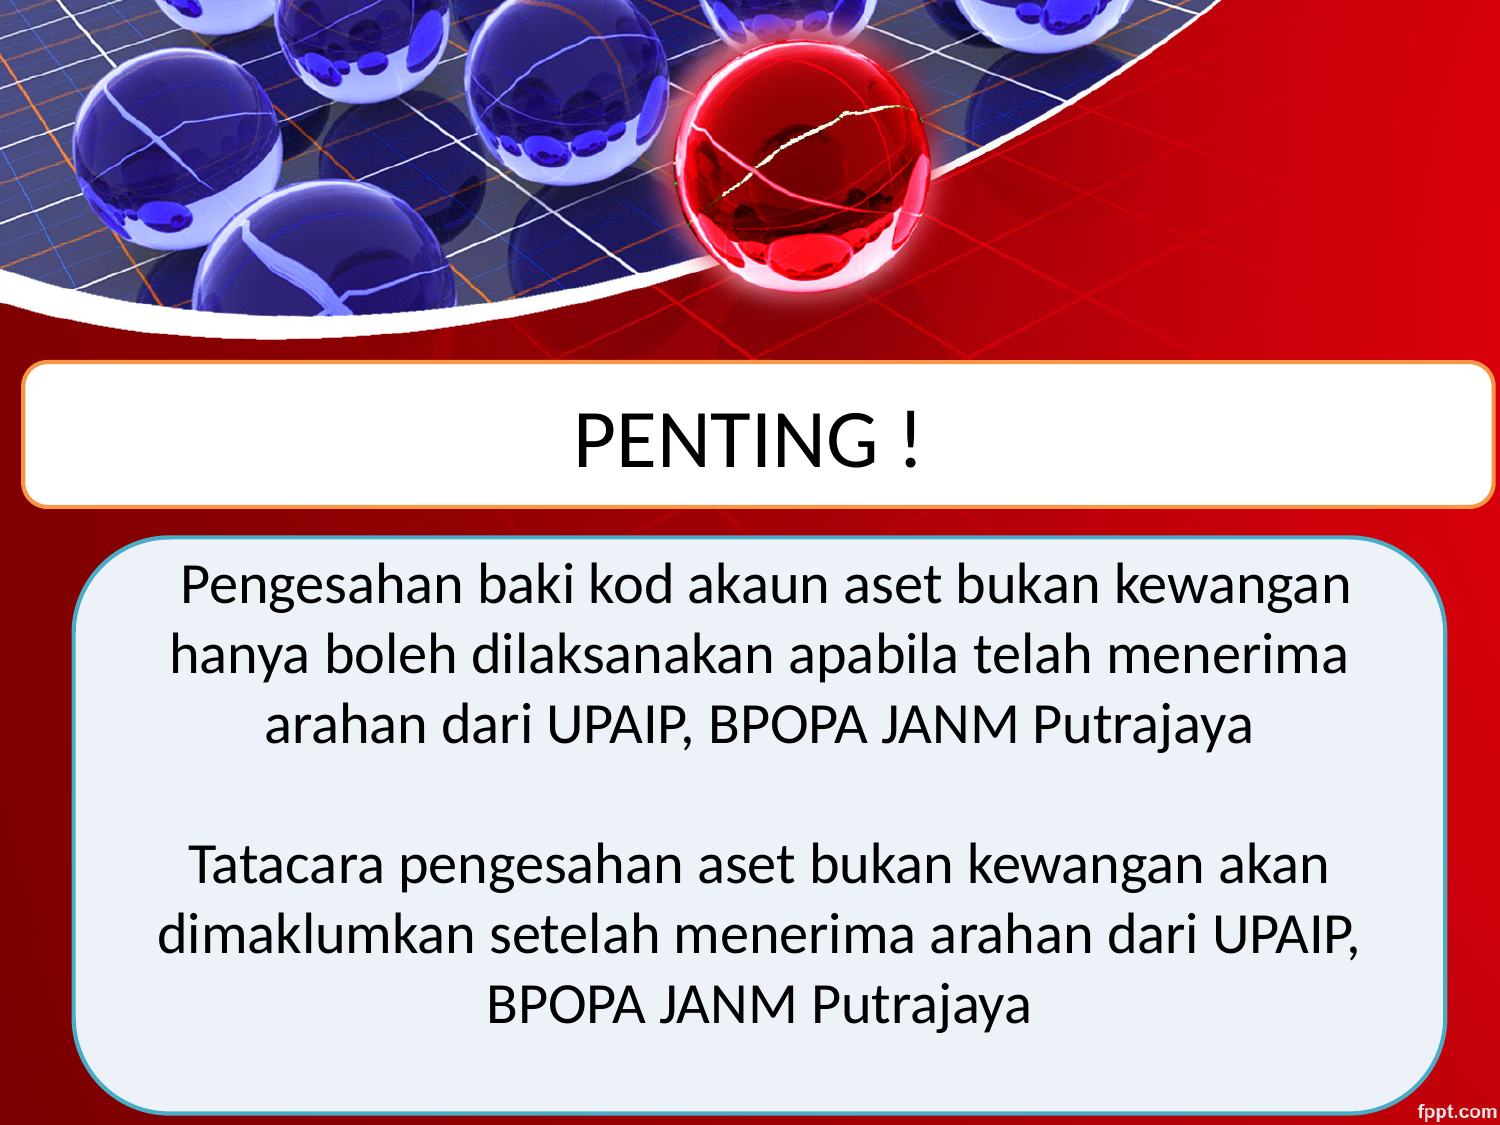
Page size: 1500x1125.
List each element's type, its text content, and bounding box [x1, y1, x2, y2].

picture [0, 0, 1500, 1125]
text_box PENTING ! [21, 359, 1496, 509]
text_box Pengesahan baki kod akaun aset bukan kewangan hanya boleh dilaksanakan apabila telah menerima arahan dari UPAIP, BPOPA JANM Putrajaya Tatacara pengesahan aset bukan kewangan akan dimaklumkan setelah menerima arahan dari UPAIP, BPOPA JANM Putrajaya [73, 537, 1446, 1114]
